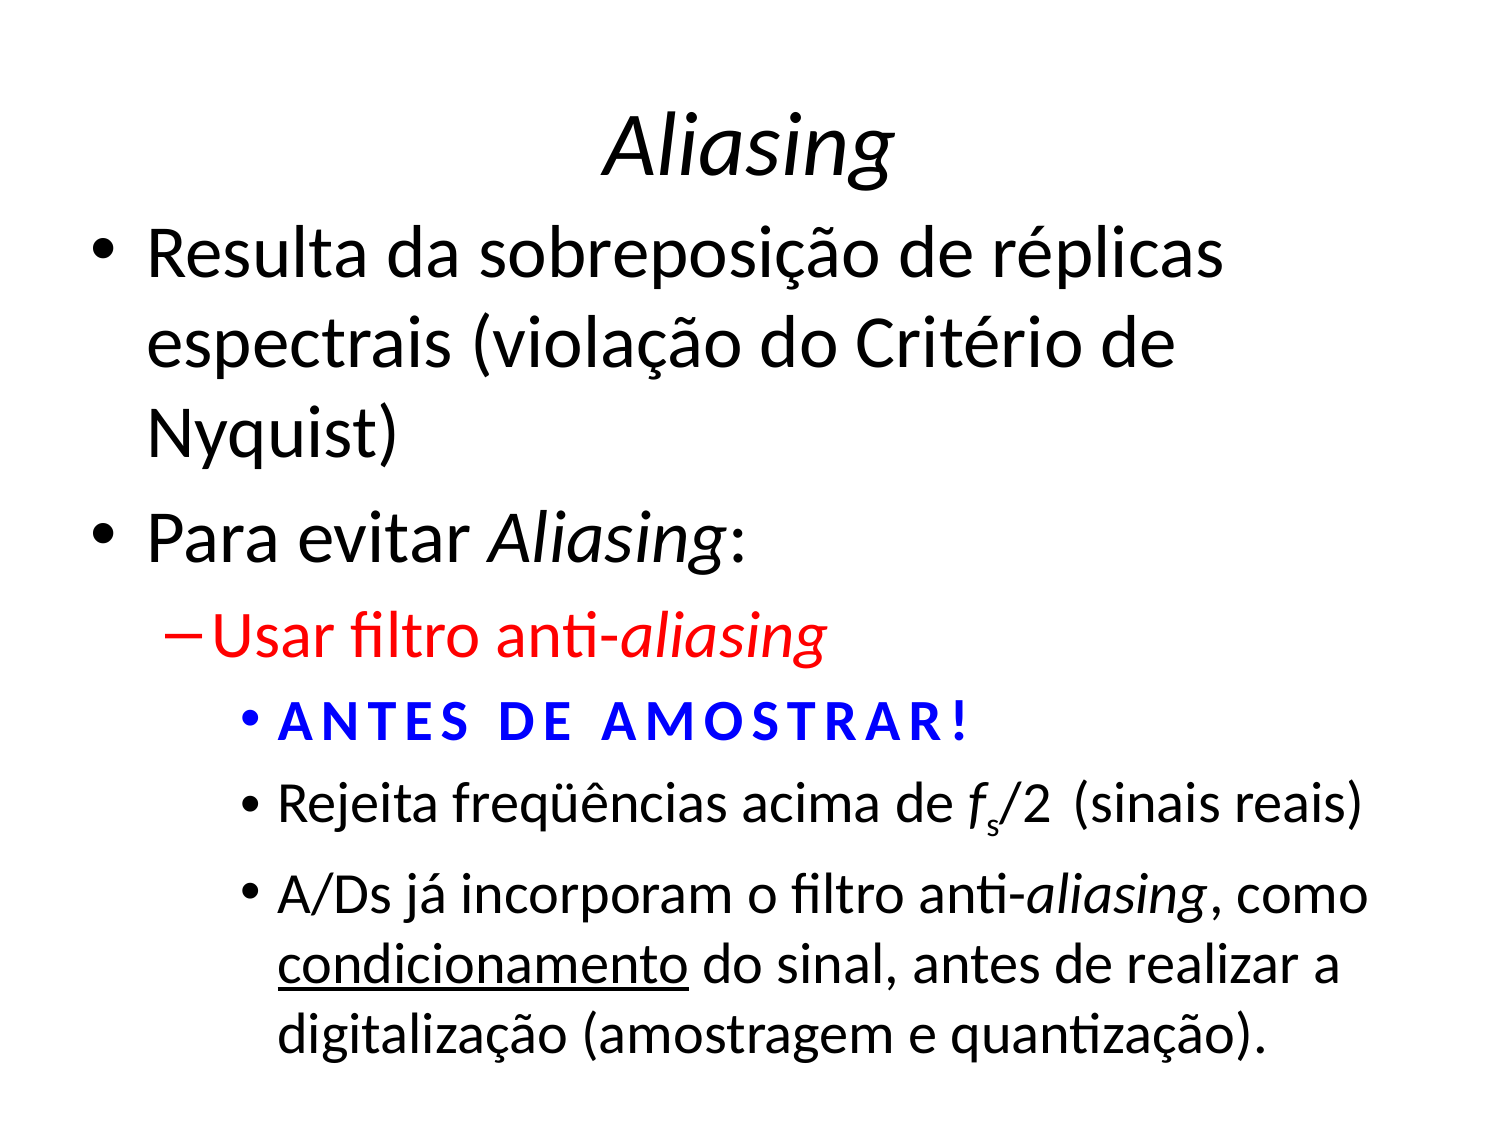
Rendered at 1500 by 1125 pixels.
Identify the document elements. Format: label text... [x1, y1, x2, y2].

title Aliasing [75, 45, 1425, 194]
list Resulta da sobreposição de réplicas espectrais (violação do Critério de Nyquist) Para evitar Aliasing: Usar filtro anti-aliasing ANTES DE AMOSTRAR! Rejeita freqüências acima de fs/2 (sinais reais) A/Ds já incorporam o filtro anti-aliasing, como condicionamento do sinal, antes de realizar a digitalização (amostragem e quantização). [75, 194, 1425, 1080]
